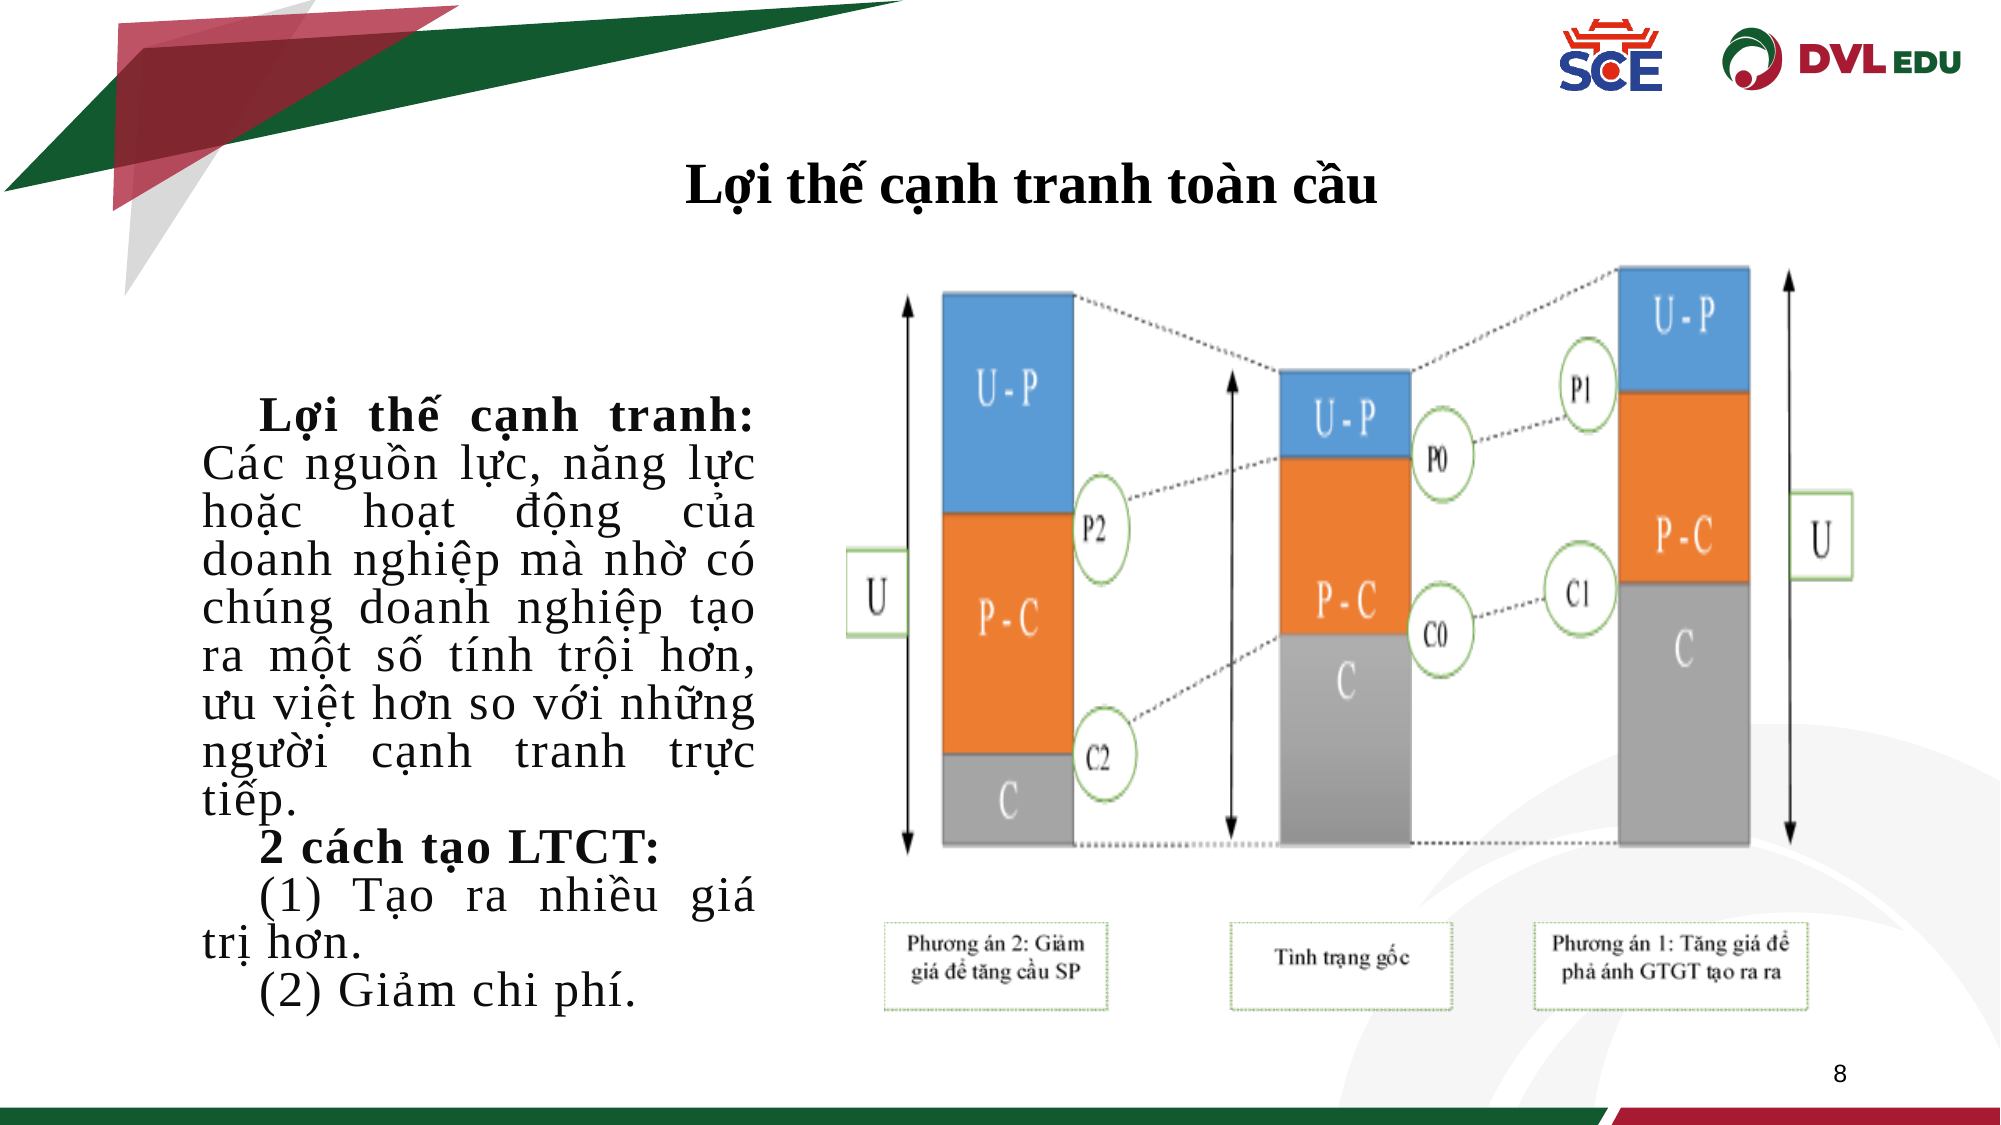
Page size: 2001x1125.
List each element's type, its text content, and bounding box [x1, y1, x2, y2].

picture [884, 922, 1813, 1016]
text_box Lợi thế cạnh tranh: các nguồn lực, năng lực hoặc hoạt động của doanh nghiệp mà nhờ có chúng doanh nghiệp tạo ra một số tính trội hơn, ưu việt hơn so với những người cạnh tranh trực tiếp. 2 cách tạo LTCT: (1) Tạo ra nhiều giá trị hơn. (2) Giảm chi phí. [187, 287, 774, 1122]
text_box 8 [1412, 1042, 1863, 1103]
picture [846, 258, 1859, 877]
title Lợi thế cạnh tranh toàn cầu [293, 106, 1772, 263]
picture [1722, 27, 1961, 91]
picture [1559, 19, 1667, 91]
